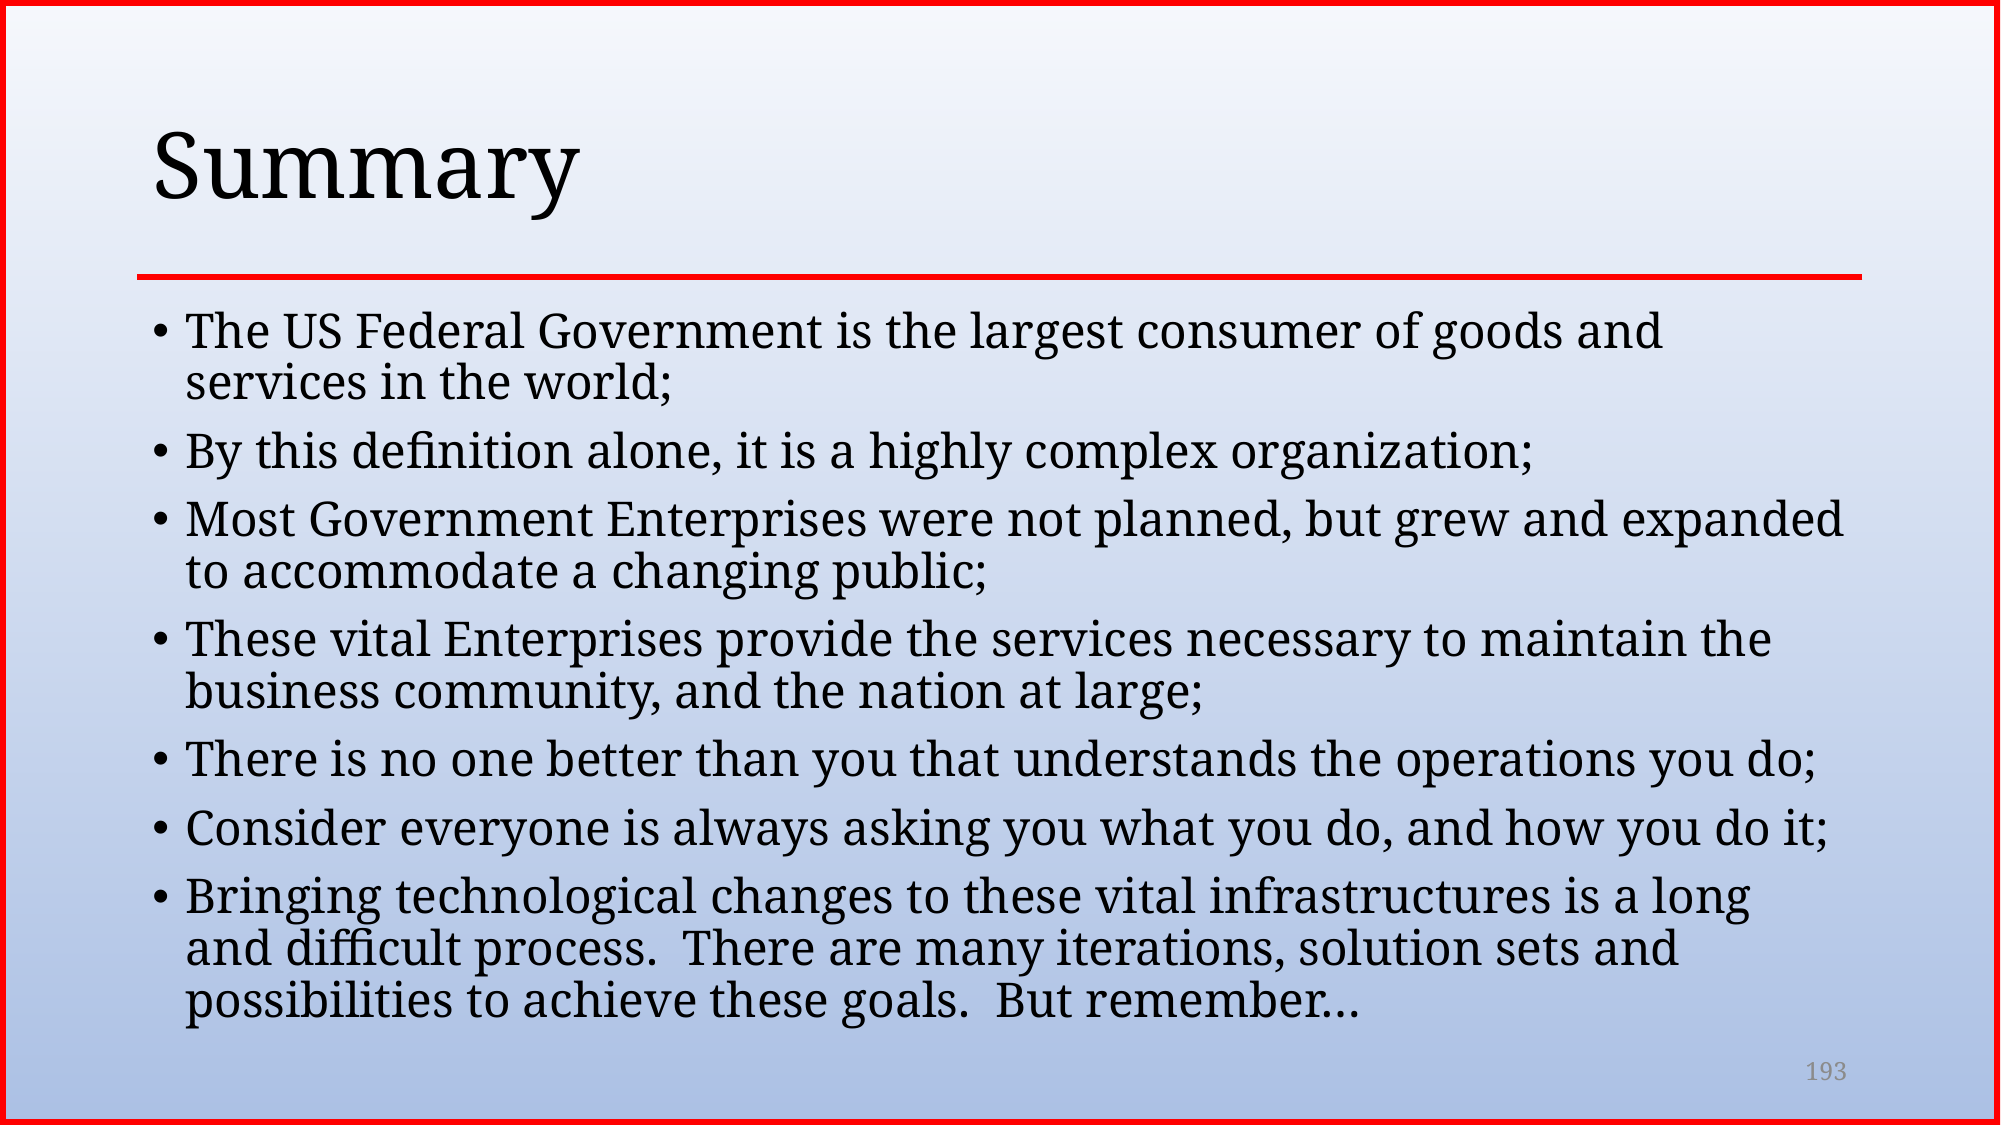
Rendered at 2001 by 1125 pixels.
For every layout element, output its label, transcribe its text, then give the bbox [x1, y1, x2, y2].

title Summary [137, 59, 1863, 278]
list The US Federal Government is the largest consumer of goods and services in the world; By this definition alone, it is a highly complex organization; Most Government Enterprises were not planned, but grew and expanded to accommodate a changing public; These vital Enterprises provide the services necessary to maintain the business community, and the nation at large; There is no one better than you that understands the operations you do; Consider everyone is always asking you what you do, and how you do it; Bringing technological changes to these vital infrastructures is a long and difficult process. There are many iterations, solution sets and possibilities to achieve these goals. But remember… [137, 299, 1863, 1043]
slide_number 193 [1412, 1042, 1863, 1103]
